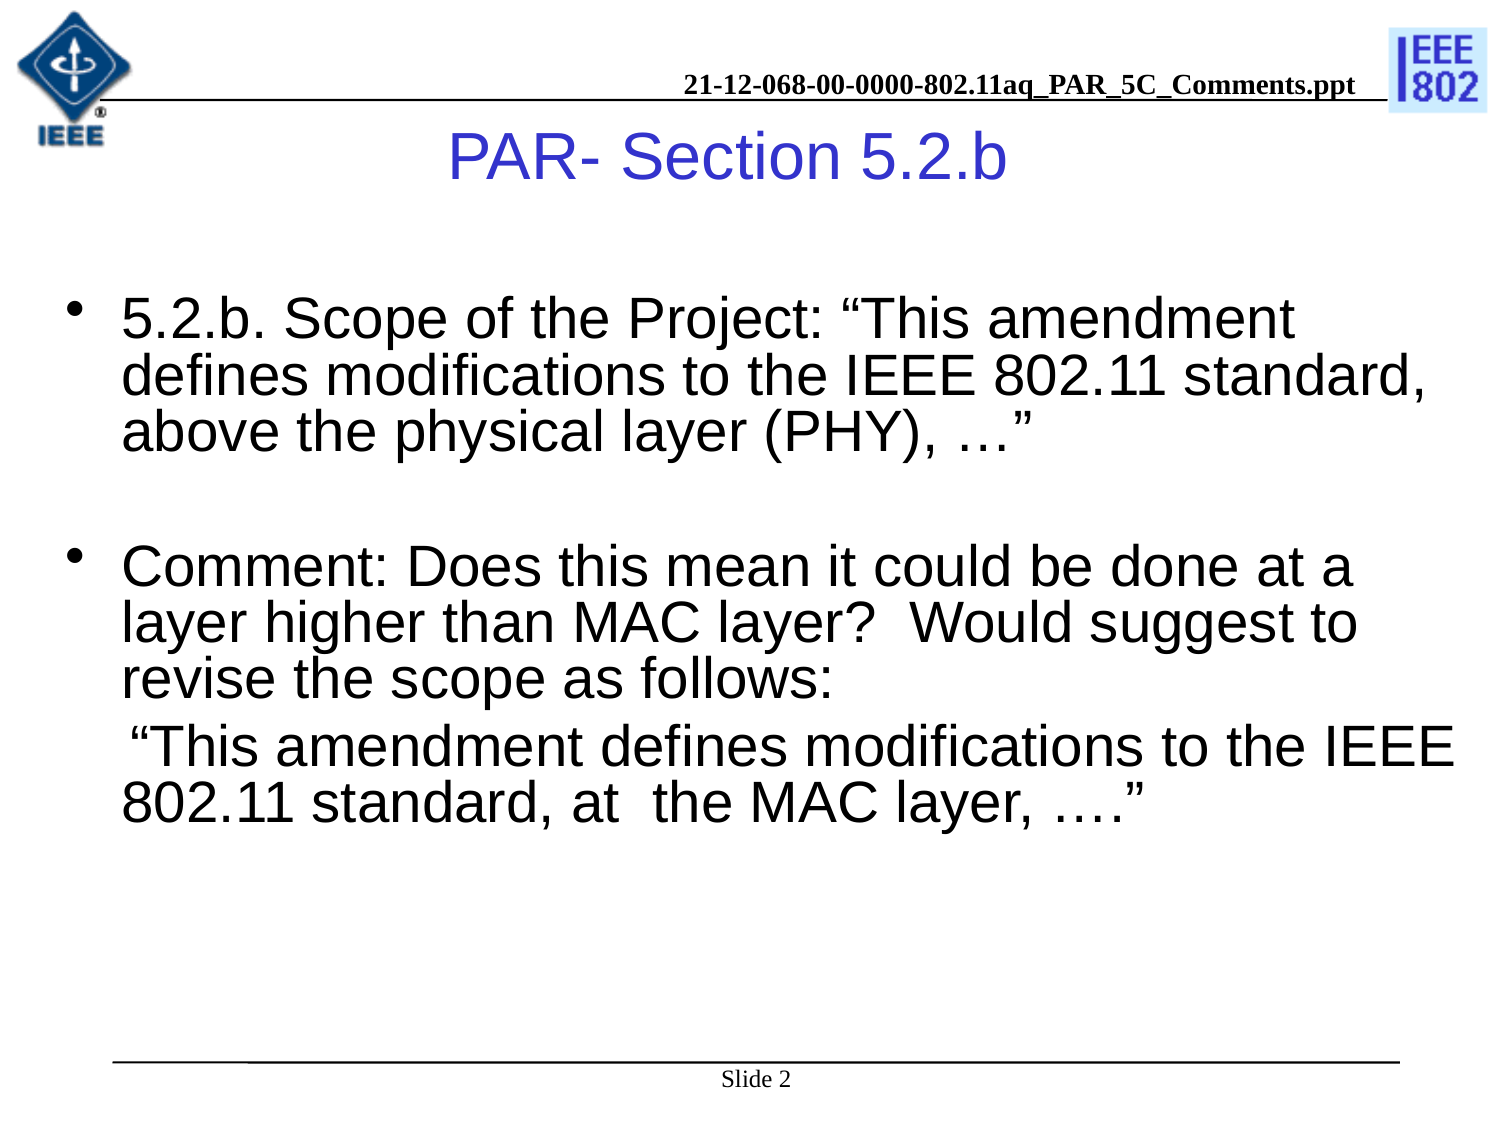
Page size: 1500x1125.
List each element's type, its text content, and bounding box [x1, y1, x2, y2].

title PAR- Section 5.2.b [99, 112, 1376, 194]
picture [12, 9, 137, 150]
slide_number Slide 2 [712, 1061, 800, 1093]
list 5.2.b. Scope of the Project: “This amendment defines modifications to the IEEE 802.11 standard, above the physical layer (PHY), …” Comment: Does this mean it could be done at a layer higher than MAC layer? Would suggest to revise the scope as follows: “This amendment defines modifications to the IEEE 802.11 standard, at the MAC layer, ….” [49, 224, 1476, 938]
picture [1374, 9, 1499, 138]
